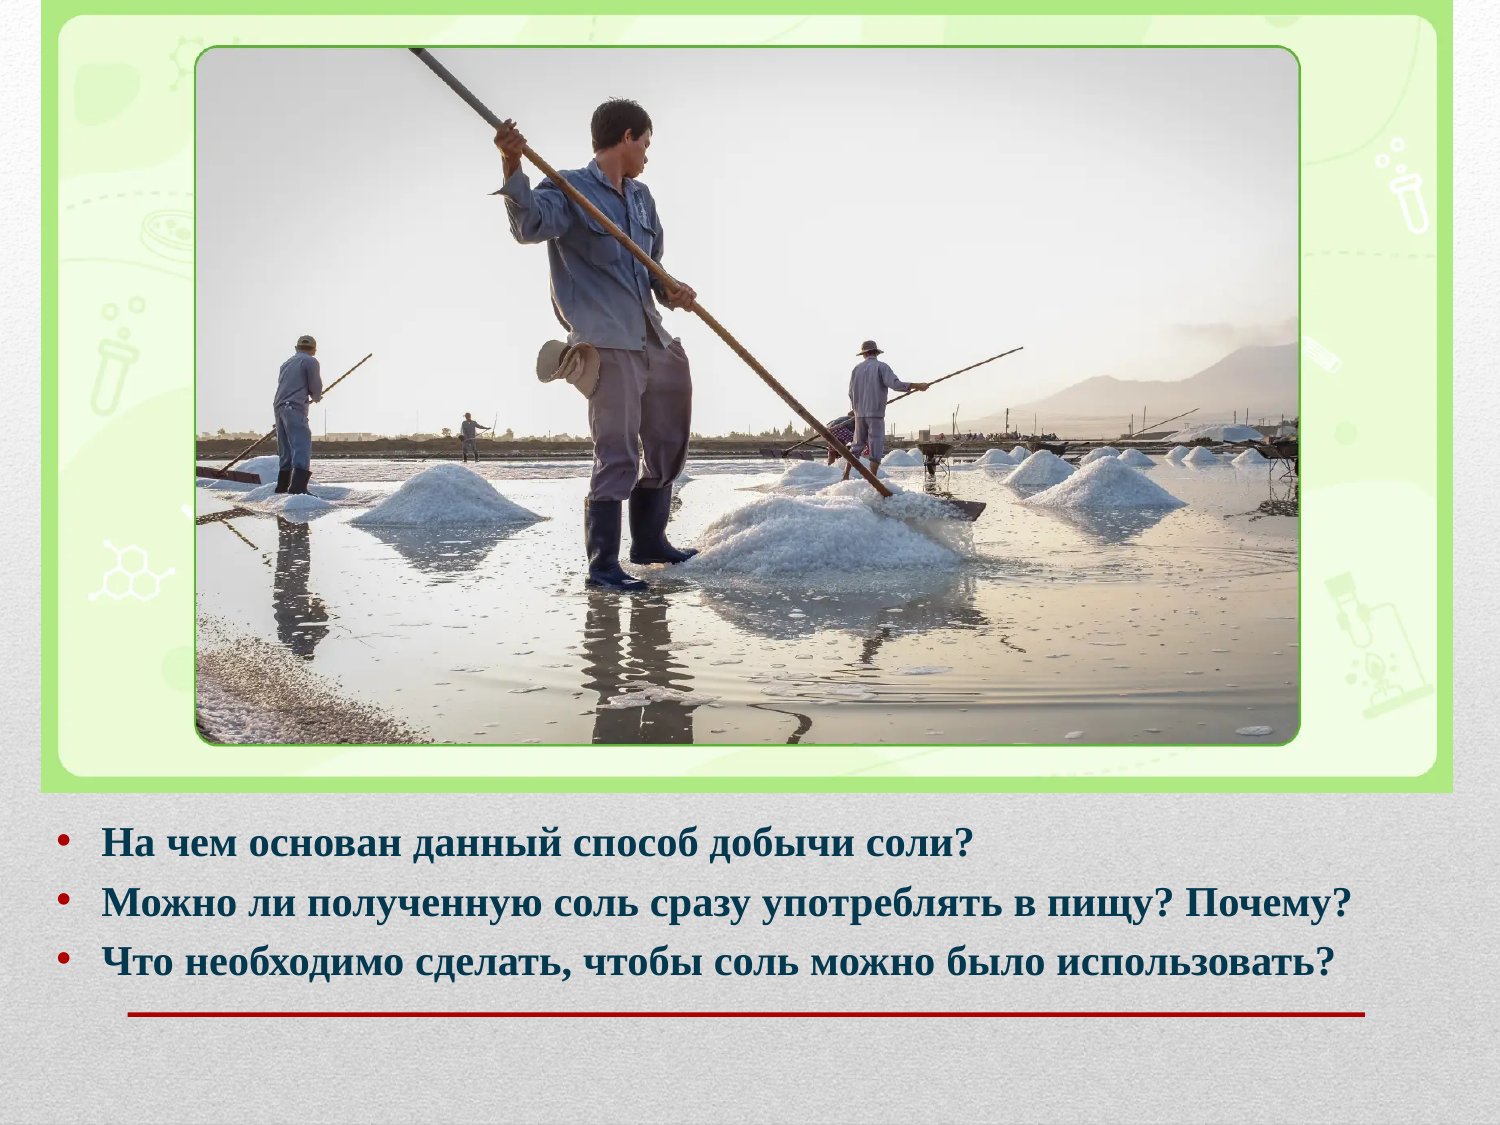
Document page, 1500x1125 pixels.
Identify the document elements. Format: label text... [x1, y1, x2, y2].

list На чем основан данный способ добычи соли? Можно ли полученную соль сразу употреблять в пищу? Почему? Что необходимо сделать, чтобы соль можно было использовать? [41, 804, 1439, 1023]
picture [40, 0, 1454, 794]
